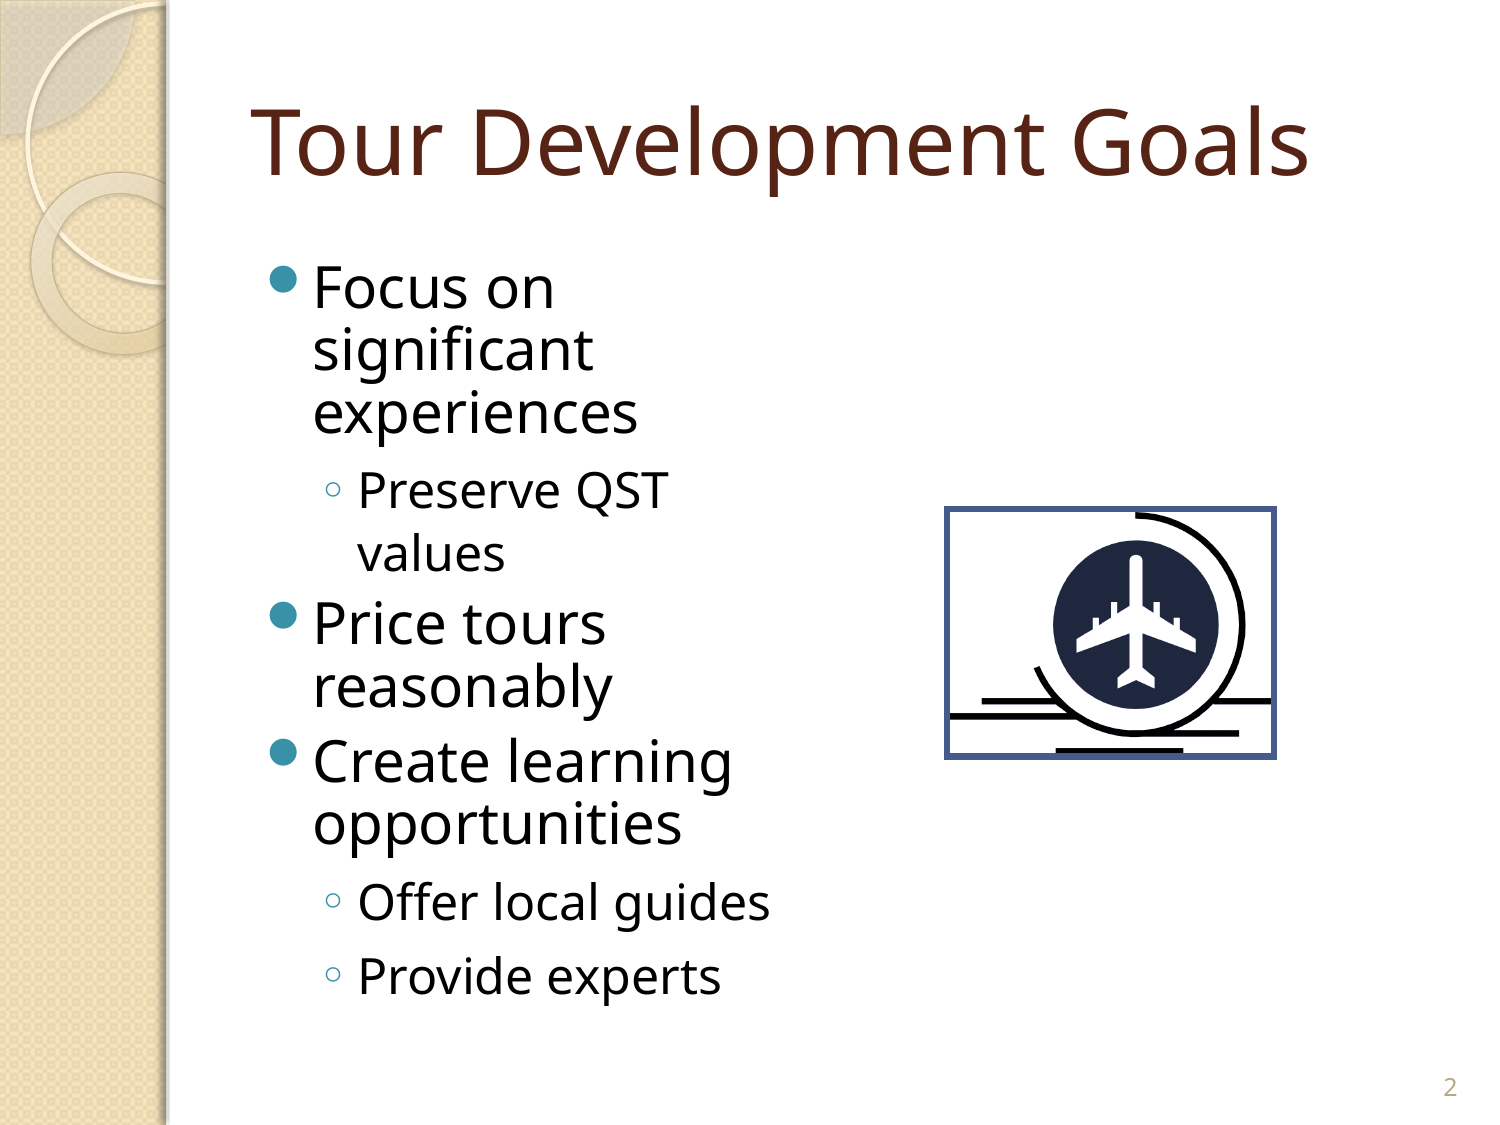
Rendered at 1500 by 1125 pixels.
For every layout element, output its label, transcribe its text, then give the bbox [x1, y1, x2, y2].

title Tour Development Goals [235, 45, 1466, 233]
picture [949, 512, 1272, 754]
list Focus on significant experiences Preserve QST values Price tours reasonably Create learning opportunities Offer local guides Provide experts [237, 249, 838, 1016]
slide_number 2 [1413, 1034, 1488, 1113]
